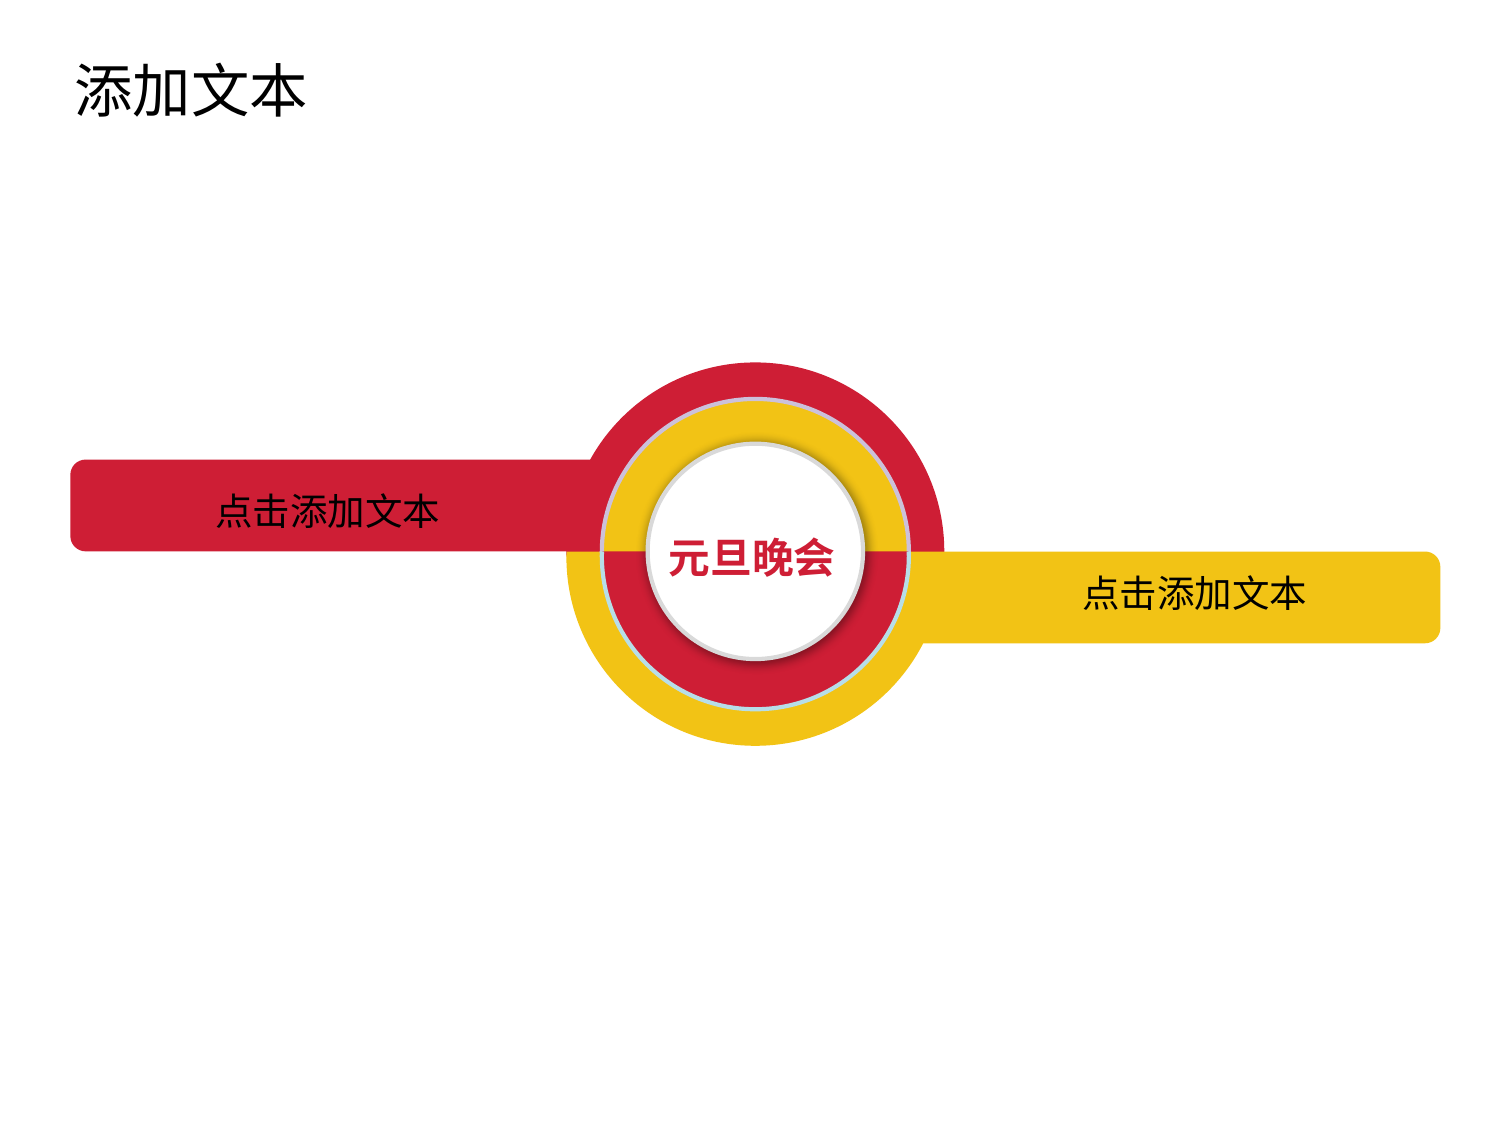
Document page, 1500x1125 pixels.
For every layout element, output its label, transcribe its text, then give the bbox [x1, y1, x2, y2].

text_box 添加文本 [60, 46, 323, 132]
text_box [70, 362, 1441, 747]
